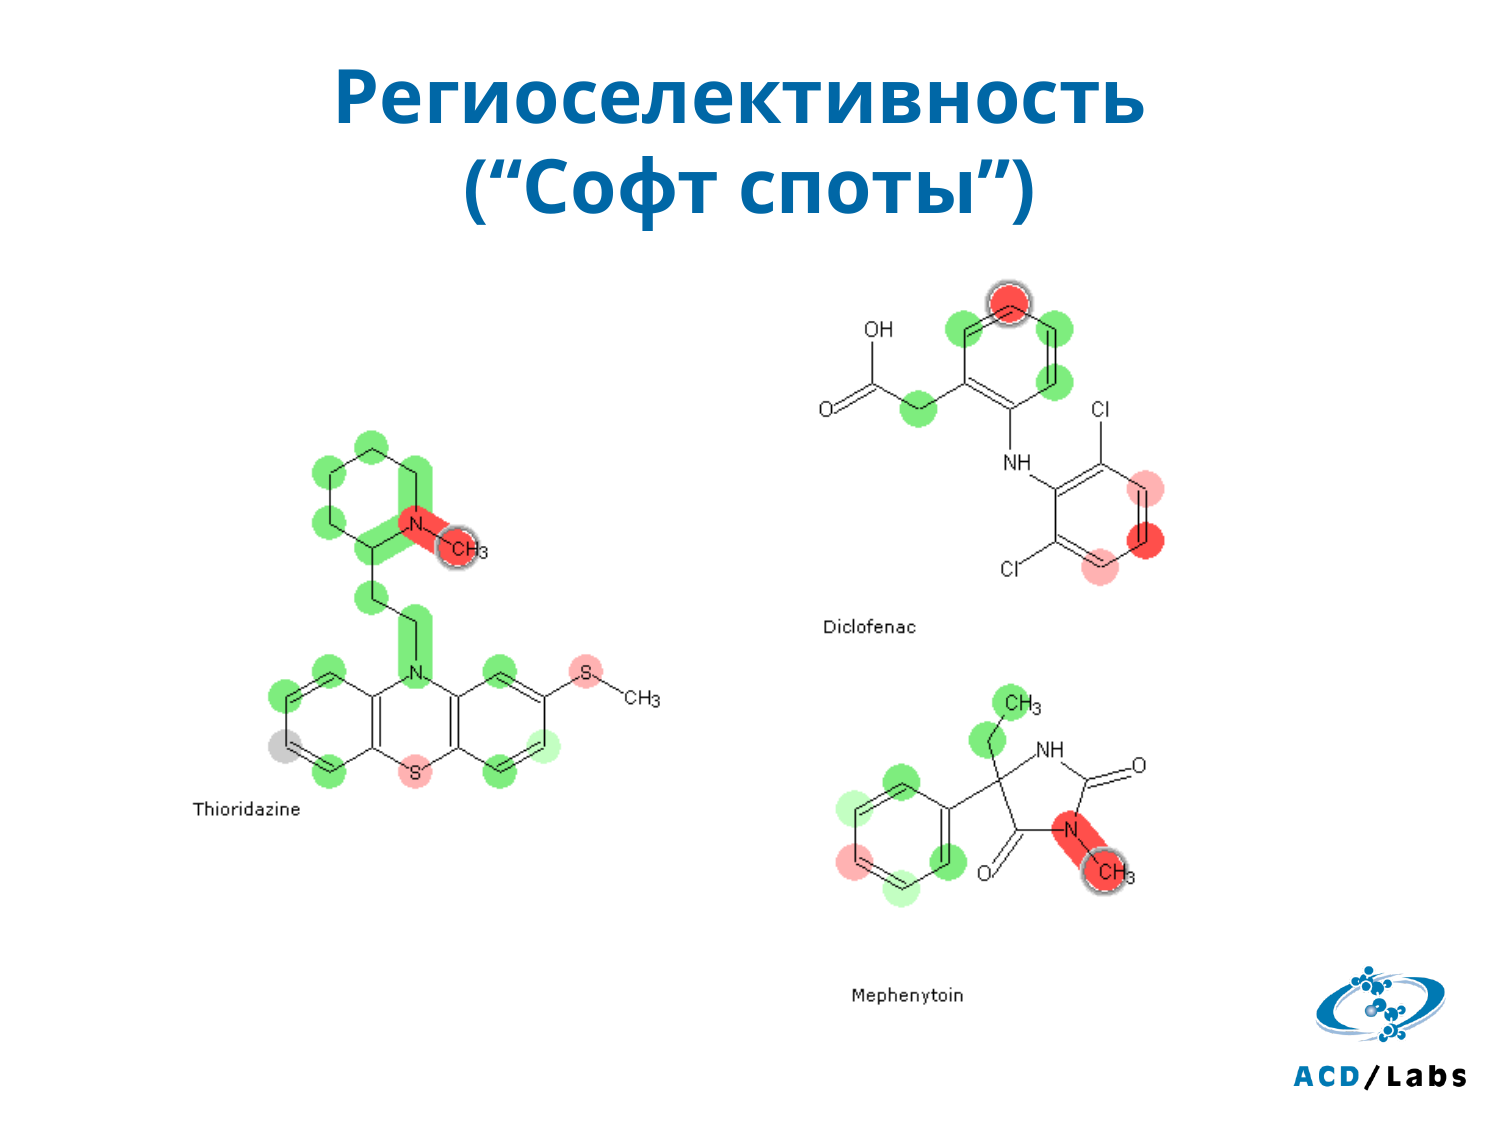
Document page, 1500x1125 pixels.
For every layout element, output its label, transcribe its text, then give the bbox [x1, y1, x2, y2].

title Региоселективность (“Софт споты”) [74, 44, 1426, 233]
picture [187, 412, 710, 823]
picture [1293, 964, 1471, 1101]
picture [712, 262, 1232, 1009]
